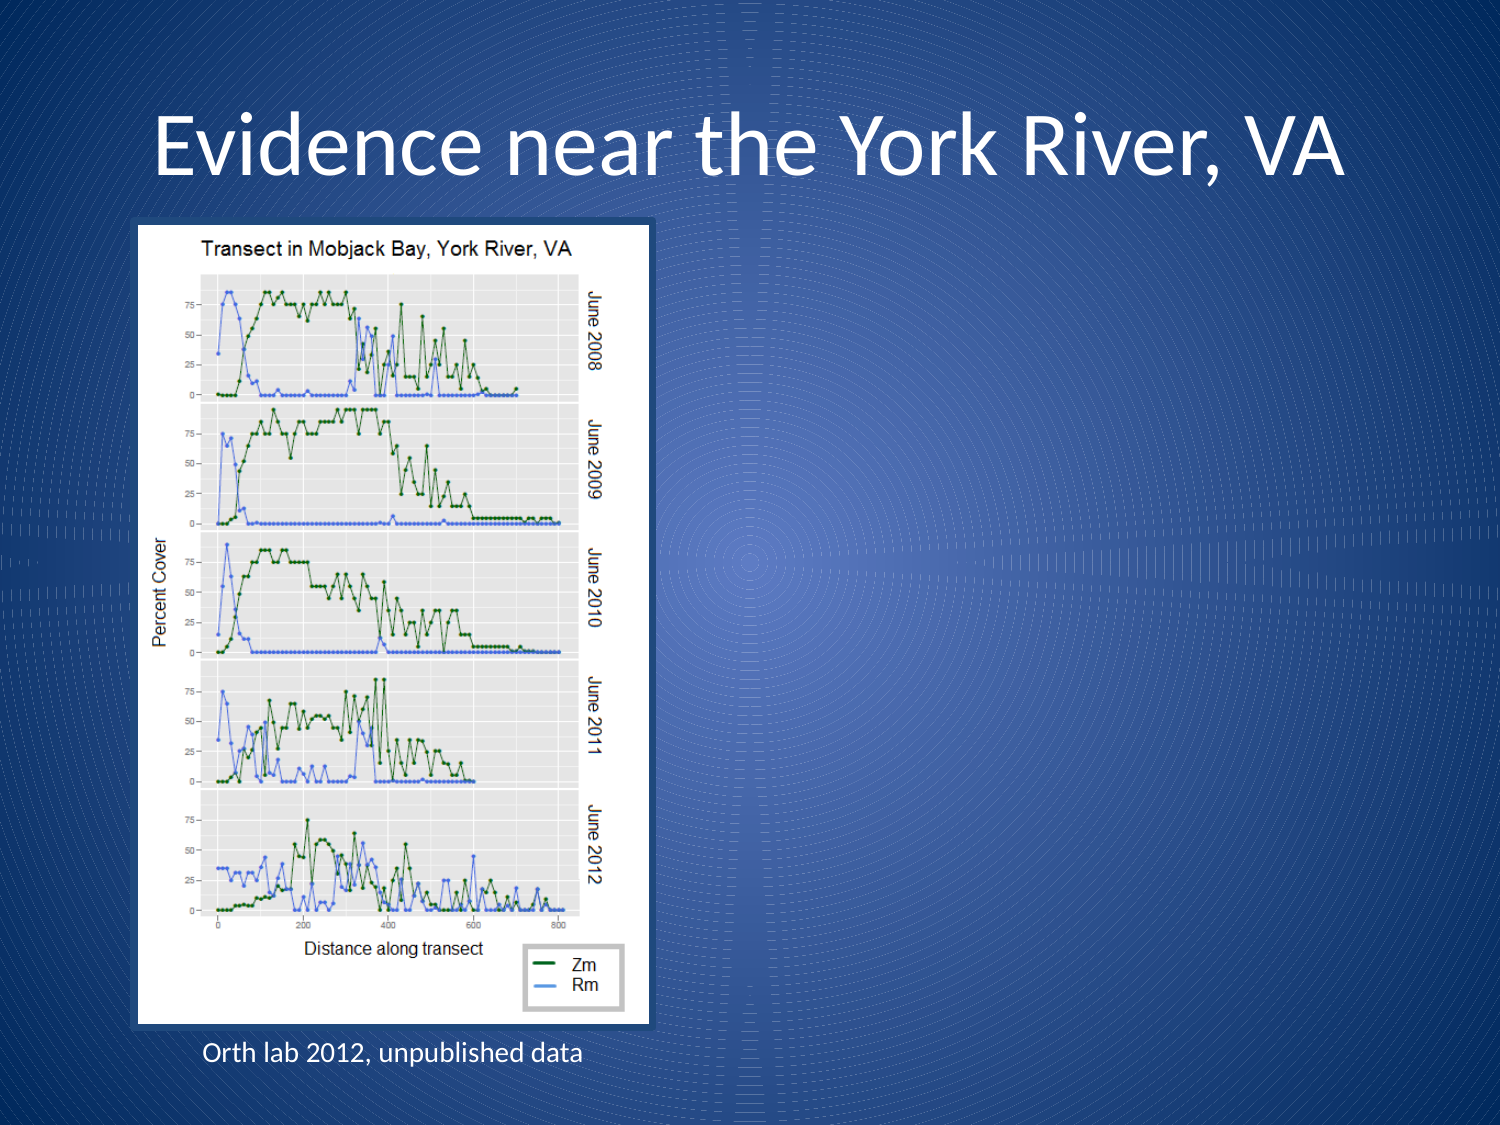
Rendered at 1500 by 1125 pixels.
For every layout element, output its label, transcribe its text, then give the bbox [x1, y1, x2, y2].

title Evidence near the York River, VA [75, 45, 1425, 233]
text_box Orth lab 2012, unpublished data [187, 1032, 599, 1076]
picture [137, 224, 650, 1025]
